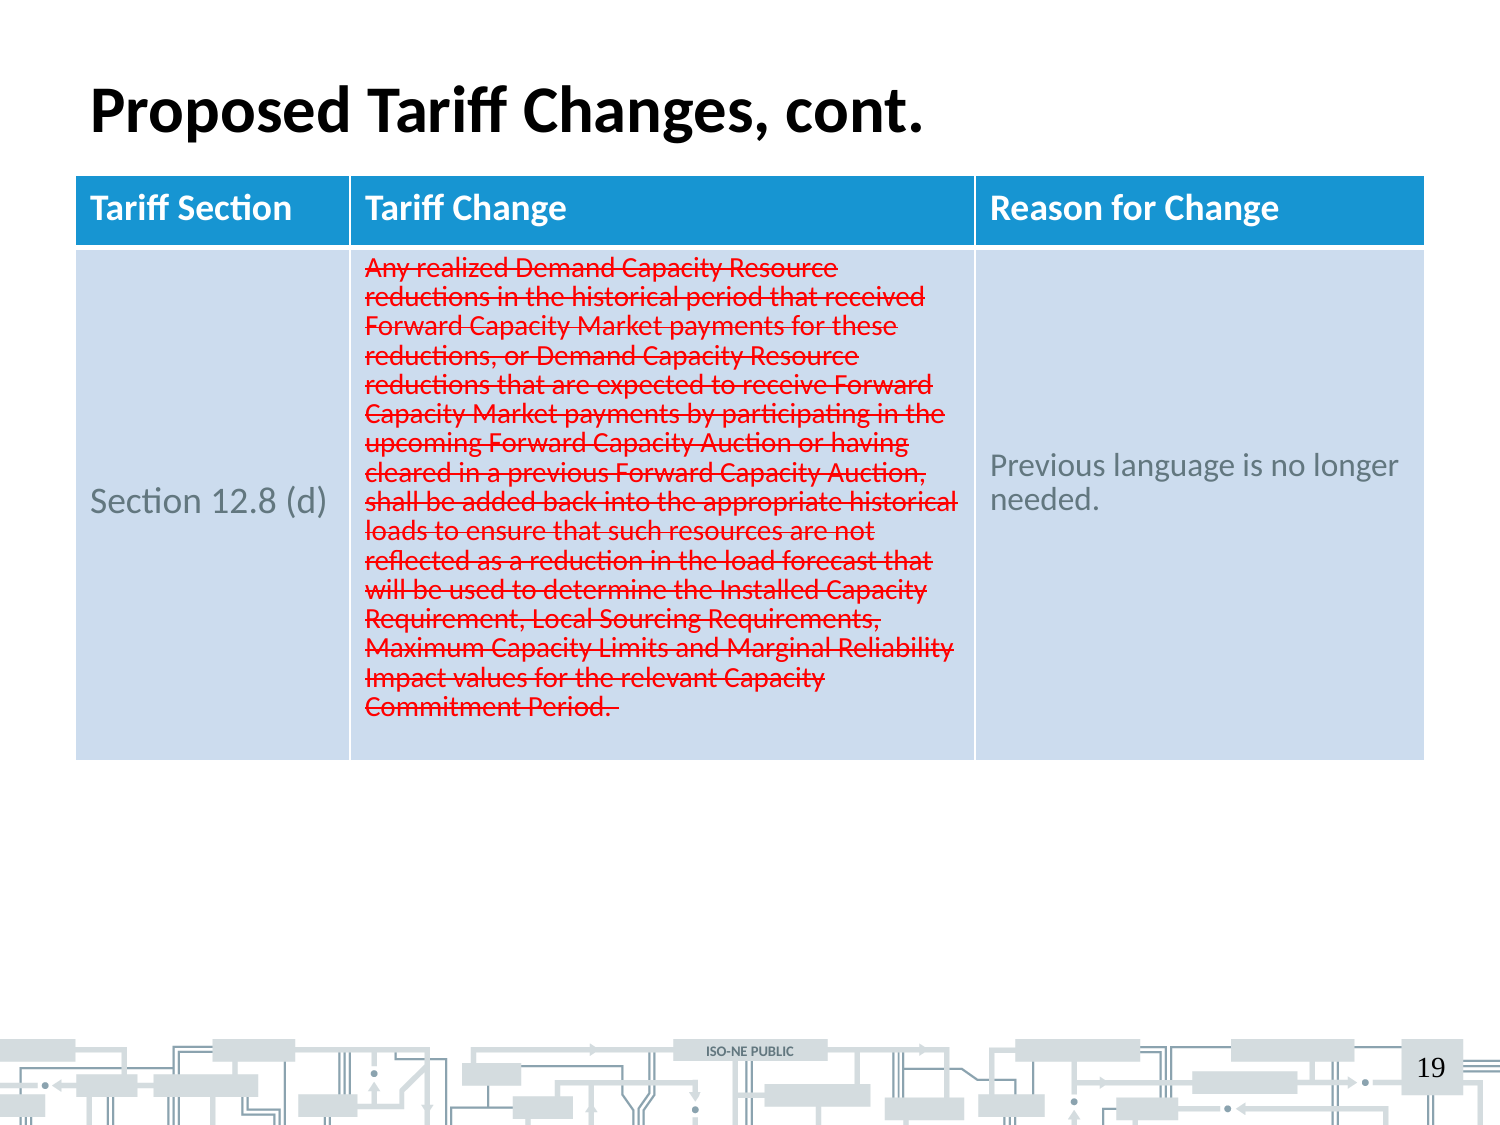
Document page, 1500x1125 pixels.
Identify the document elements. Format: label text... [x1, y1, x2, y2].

title Proposed Tariff Changes, cont. [75, 12, 1425, 174]
table_header Tariff Section [76, 176, 349, 245]
table_cell Section 12.8 (d) [76, 250, 349, 760]
table_cell Any realized Demand Capacity Resource reductions in the historical period that received Forward Capacity Market payments for these reductions, or Demand Capacity Resource reductions that are expected to receive Forward Capacity Market payments by participating in the upcoming Forward Capacity Auction or having cleared in a previous Forward Capacity Auction, shall be added back into the appropriate historical loads to ensure that such resources are not reflected as a reduction in the load forecast that will be used to determine the Installed Capacity Requirement, Local Sourcing Requirements, Maximum Capacity Limits and Marginal Reliability Impact values for the relevant Capacity Commitment Period. [351, 250, 974, 760]
table_cell Previous language is no longer needed. [976, 250, 1424, 760]
slide_number 19 [1400, 1044, 1463, 1088]
table_header Tariff Change [351, 176, 974, 245]
picture [0, 1031, 1500, 1125]
table_header Reason for Change [976, 176, 1424, 245]
